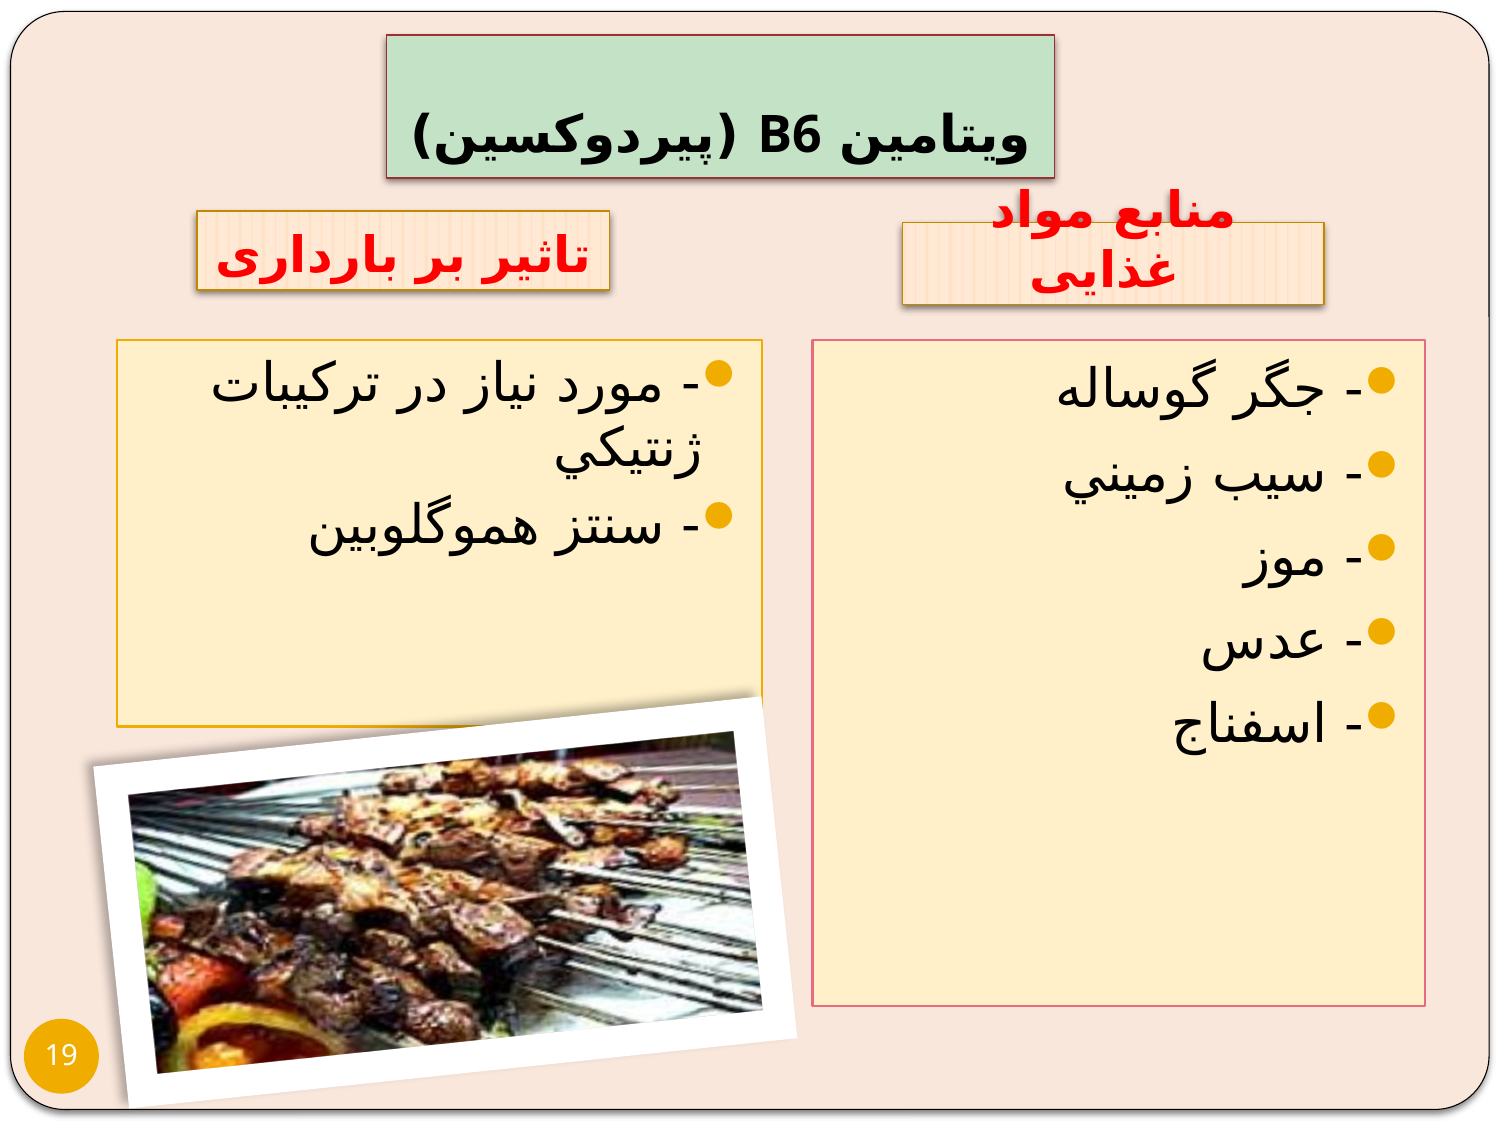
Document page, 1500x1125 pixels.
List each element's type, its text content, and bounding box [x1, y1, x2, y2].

list - جگر گوساله - سيب زميني - موز - عدس - اسفناج [811, 339, 1426, 1007]
title ويتامين B6 (پيردوكسين) [386, 34, 1055, 179]
slide_number 19 [23, 1018, 99, 1094]
list تاثیر بر بارداری [196, 210, 610, 291]
picture [129, 732, 762, 1073]
list منابع مواد غذایی [902, 222, 1325, 305]
list - مورد نياز در تركيبات ژنتيكي - سنتز هموگلوبين [116, 339, 763, 728]
